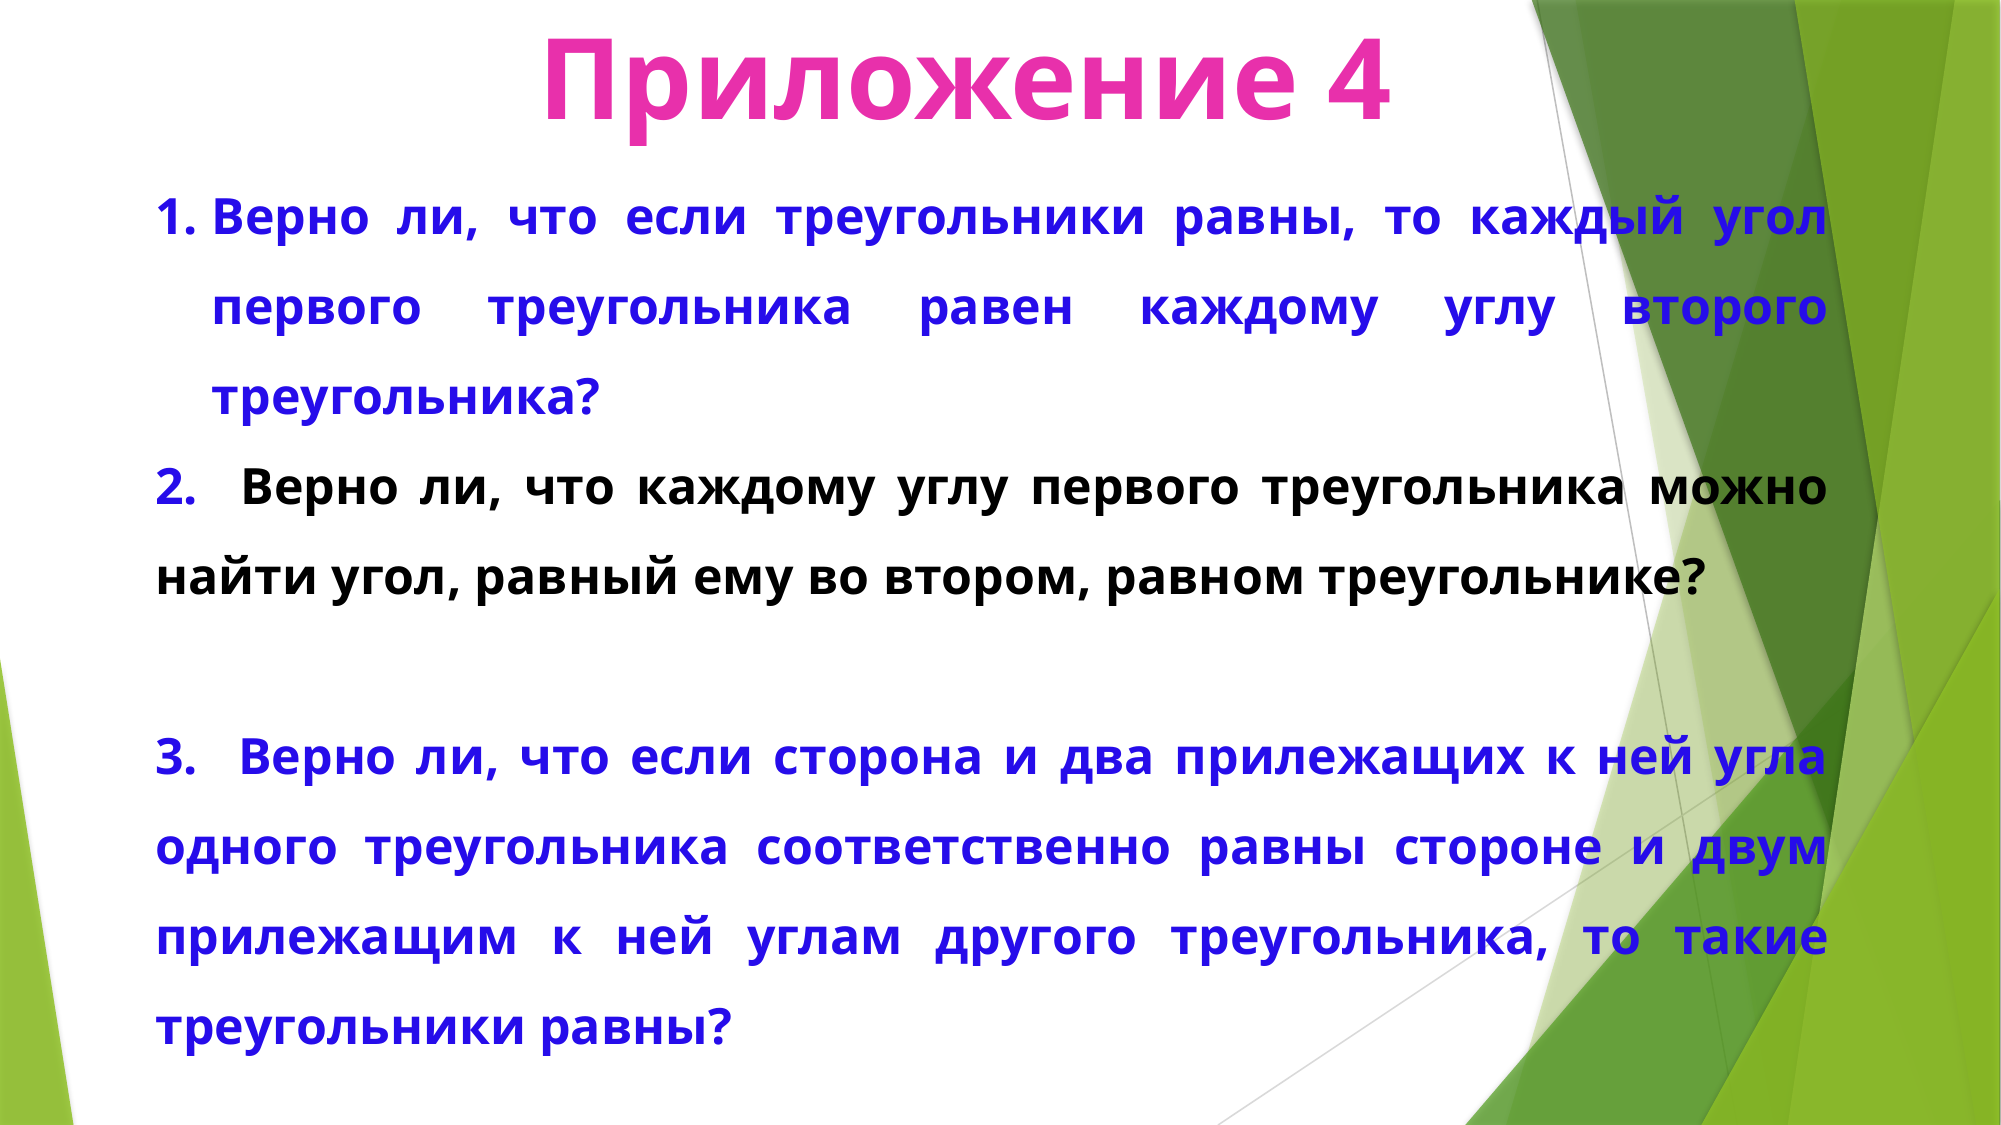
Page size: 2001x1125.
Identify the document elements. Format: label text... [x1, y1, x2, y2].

text_box Верно ли, что если треугольники равны, то каждый угол первого треугольника равен каждому углу второго треугольника? 2. Верно ли, что каждому углу первого треугольника можно найти угол, равный ему во втором, равном треугольнике? 3. Верно ли, что если сторона и два прилежащих к ней угла одного треугольника соответственно равны стороне и двум прилежащим к ней углам другого треугольника, то такие треугольники равны? [140, 146, 1844, 1062]
text_box Приложение 4 [115, 0, 1816, 170]
